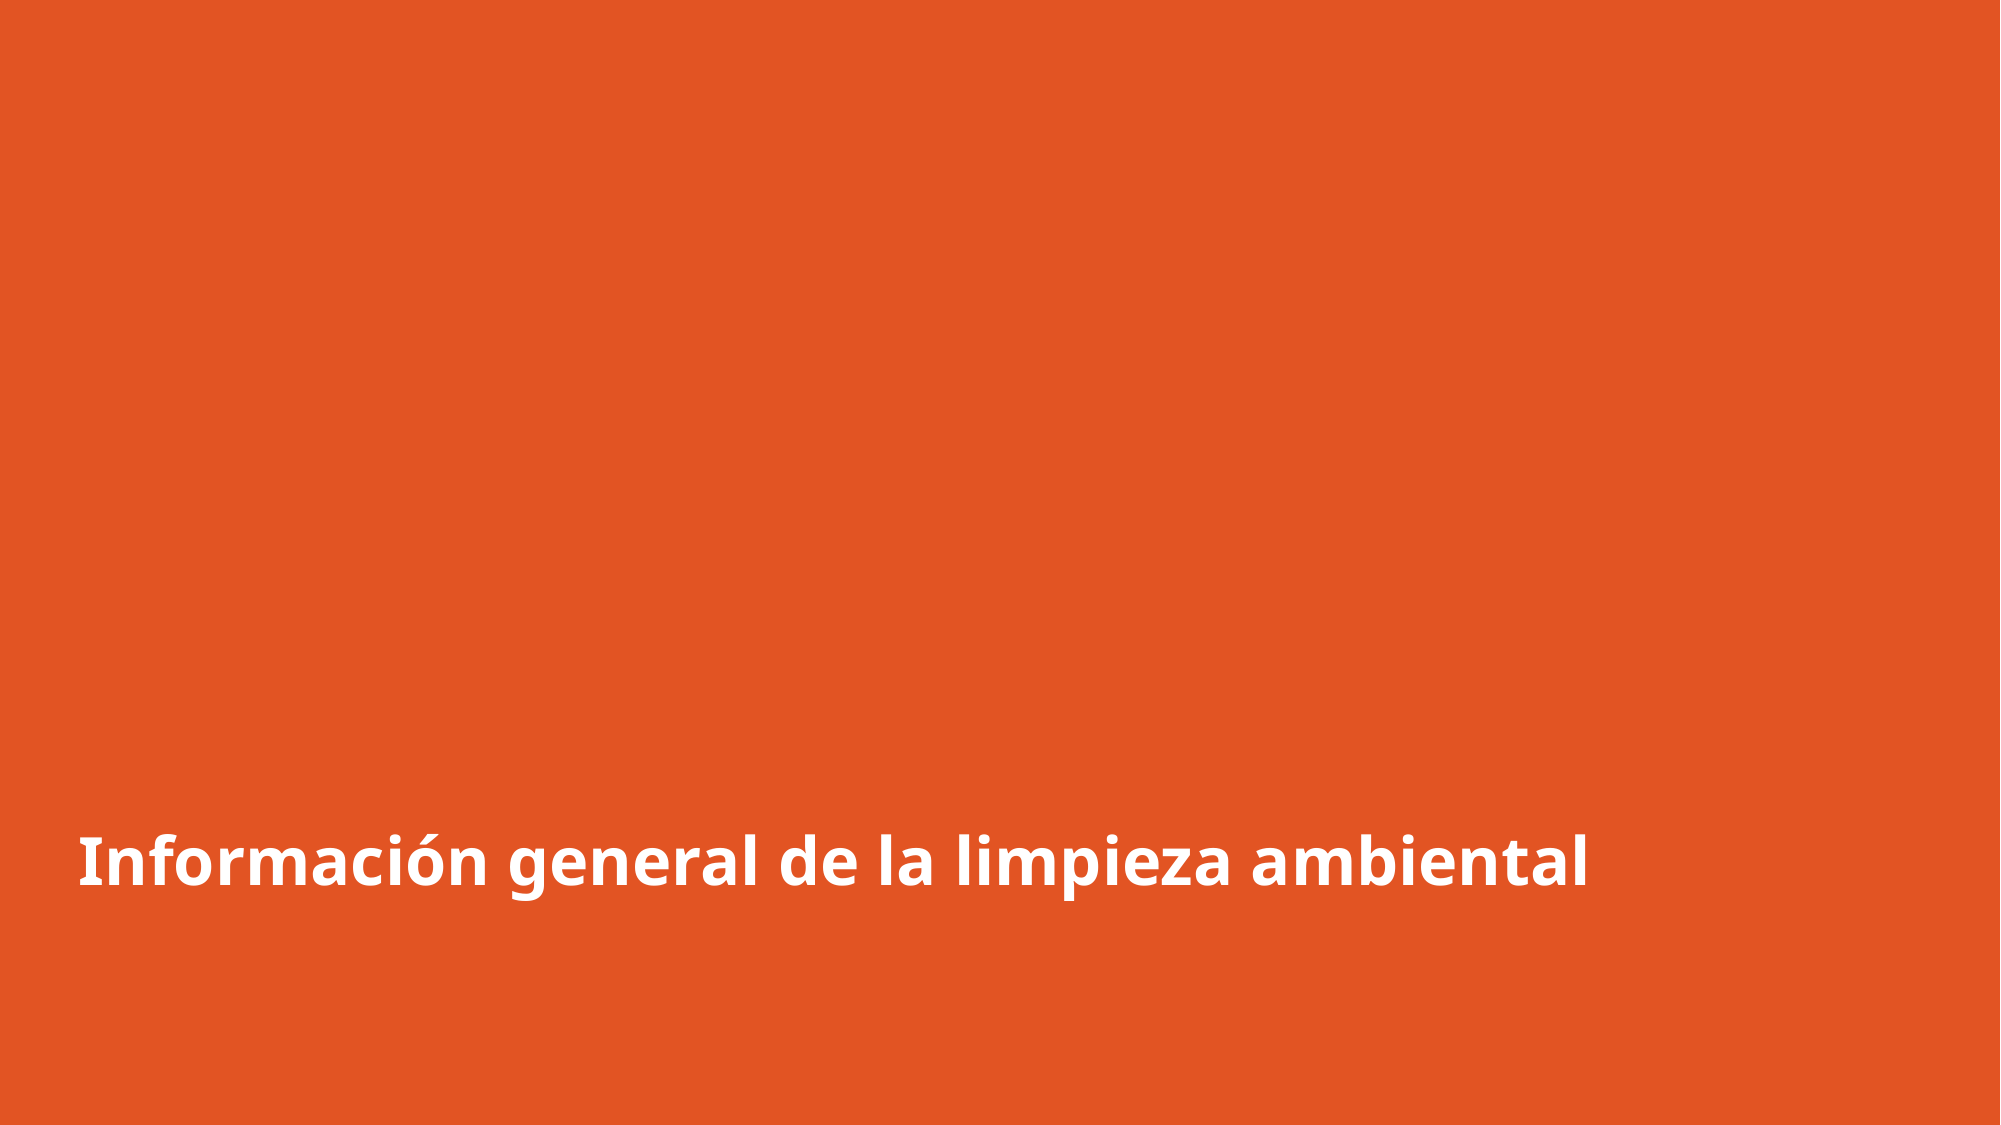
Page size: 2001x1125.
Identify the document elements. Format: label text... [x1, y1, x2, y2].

title Información general de la limpieza ambiental [63, 760, 1878, 907]
